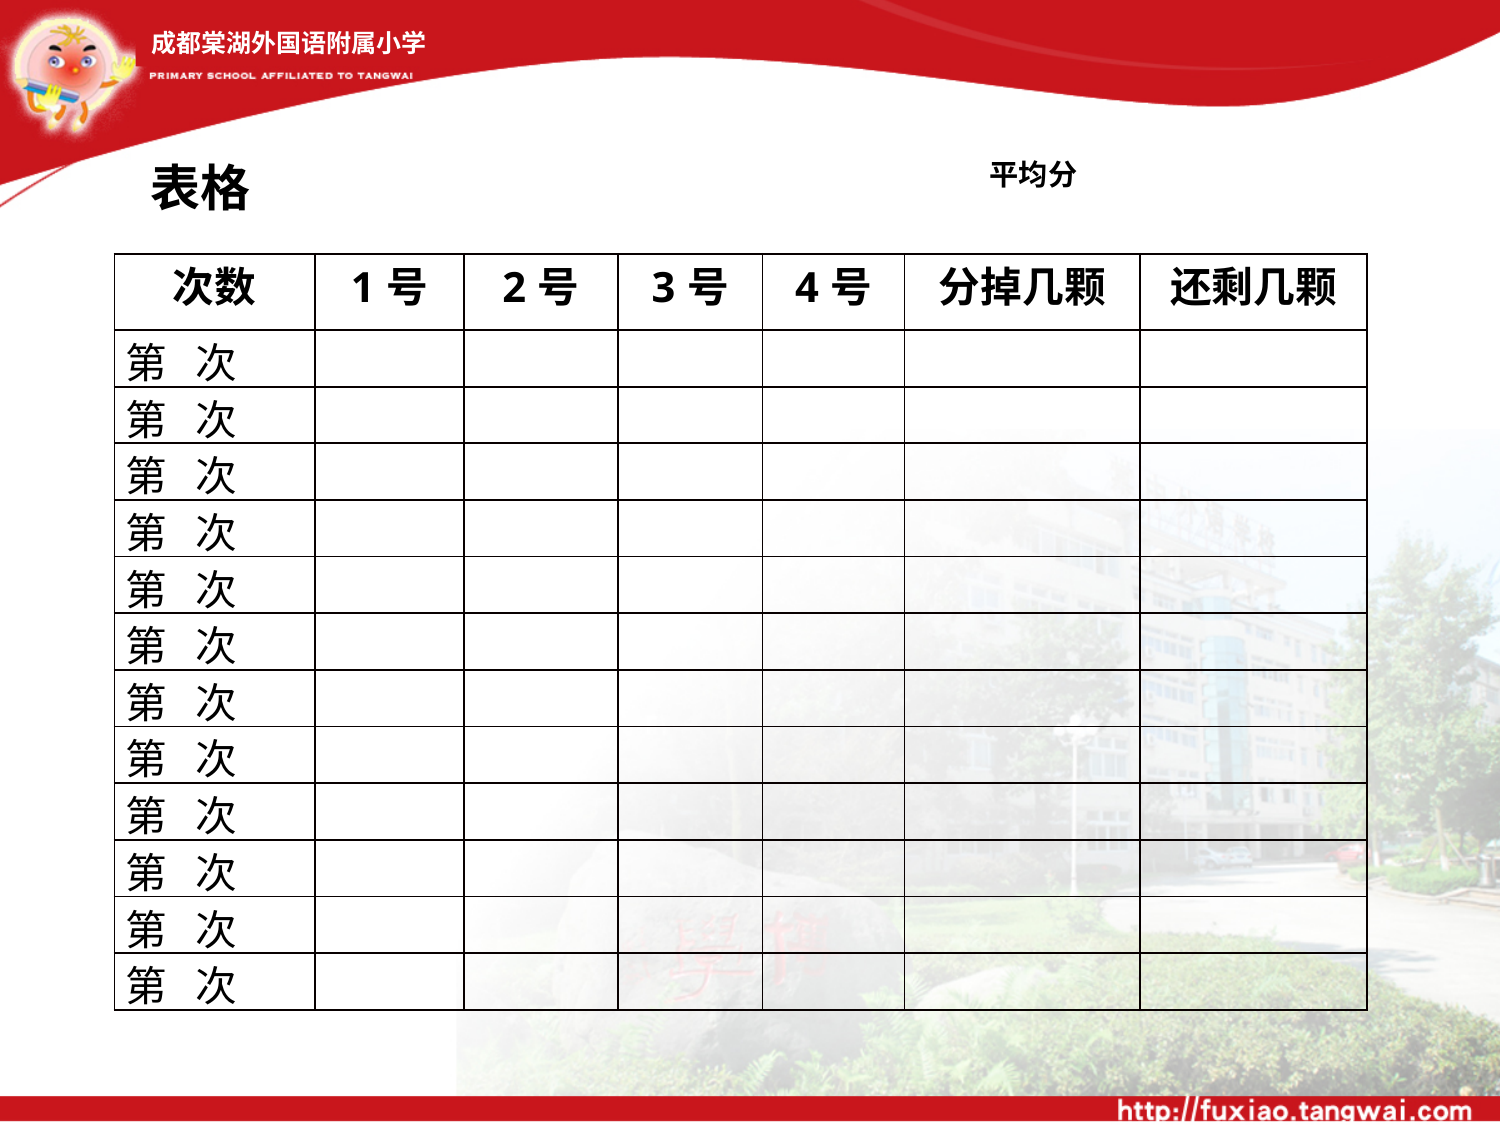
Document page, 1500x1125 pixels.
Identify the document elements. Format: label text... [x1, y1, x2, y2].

table_cell [1141, 557, 1366, 612]
table_cell [763, 954, 904, 1009]
table_cell [465, 954, 617, 1009]
table_cell [1141, 727, 1366, 782]
table_cell [465, 444, 617, 499]
table_cell [905, 784, 1139, 839]
table_cell [619, 557, 762, 612]
table_cell [619, 501, 762, 556]
table_cell [316, 444, 463, 499]
table_cell 第 次 [115, 557, 314, 612]
table_cell [316, 841, 463, 896]
table_cell [763, 671, 904, 726]
table_cell [763, 501, 904, 556]
table_cell [316, 614, 463, 669]
table_cell [763, 841, 904, 896]
table_cell [465, 331, 617, 386]
table_cell 第 次 [115, 784, 314, 839]
table_cell [905, 388, 1139, 442]
table_cell 第 次 [115, 954, 314, 1009]
table_cell [763, 388, 904, 442]
picture [0, 0, 1500, 1125]
table_header 次数 [115, 255, 314, 329]
table_cell [316, 727, 463, 782]
table_cell [905, 614, 1139, 669]
table_cell [905, 954, 1139, 1009]
table_cell [763, 614, 904, 669]
table_cell [465, 388, 617, 442]
table_cell [465, 727, 617, 782]
table_cell [763, 444, 904, 499]
table_cell [316, 501, 463, 556]
table_cell [316, 557, 463, 612]
table_cell [1141, 614, 1366, 669]
table_cell [763, 557, 904, 612]
table_cell [1141, 331, 1366, 386]
text_box 成都棠湖外国语附属小学 [135, 18, 444, 67]
table_cell [619, 614, 762, 669]
table_cell [763, 784, 904, 839]
table_cell [1141, 388, 1366, 442]
table_cell [1141, 841, 1366, 896]
table_cell [465, 671, 617, 726]
table_cell [905, 897, 1139, 952]
table_cell 第 次 [115, 388, 314, 442]
table_cell [316, 671, 463, 726]
table_cell 第 次 [115, 727, 314, 782]
table_cell [619, 897, 762, 952]
table_cell [905, 501, 1139, 556]
table_cell [763, 727, 904, 782]
table_cell [905, 727, 1139, 782]
table_cell [619, 388, 762, 442]
table_cell [619, 331, 762, 386]
table_cell [1141, 784, 1366, 839]
table_cell [316, 784, 463, 839]
text_box 平均分 [950, 148, 1117, 199]
table_cell [619, 671, 762, 726]
table_cell [1141, 897, 1366, 952]
table_cell [619, 727, 762, 782]
table_cell [763, 331, 904, 386]
table_header 还剩几颗 [1141, 255, 1366, 329]
table_cell [1141, 954, 1366, 1009]
table_header 2号 [465, 255, 617, 329]
table_cell [619, 841, 762, 896]
table_cell 第 次 [115, 501, 314, 556]
table_cell [905, 841, 1139, 896]
table_cell [465, 784, 617, 839]
table_cell [465, 897, 617, 952]
table_cell 第 次 [115, 897, 314, 952]
table_header 分掉几颗 [905, 255, 1139, 329]
table_cell [905, 444, 1139, 499]
table_cell 第 次 [115, 331, 314, 386]
table_cell [905, 331, 1139, 386]
table_cell 第 次 [115, 444, 314, 499]
table_cell [465, 557, 617, 612]
table_cell [1141, 671, 1366, 726]
table_cell [465, 501, 617, 556]
table_cell 第 次 [115, 841, 314, 896]
table_cell [1141, 501, 1366, 556]
table_cell [619, 444, 762, 499]
table_cell [619, 784, 762, 839]
table_cell [465, 614, 617, 669]
table_header 4号 [763, 255, 904, 329]
table_cell [465, 841, 617, 896]
table_header 1号 [316, 255, 463, 329]
text_box 表格 [135, 148, 499, 224]
table_cell [905, 671, 1139, 726]
table_header 3号 [619, 255, 762, 329]
table_cell [316, 331, 463, 386]
table_cell [316, 897, 463, 952]
table_cell 第 次 [115, 614, 314, 669]
table_cell [905, 557, 1139, 612]
table_cell [619, 954, 762, 1009]
table_cell [1141, 444, 1366, 499]
table_cell [763, 897, 904, 952]
table_cell [316, 954, 463, 1009]
table_cell 第 次 [115, 671, 314, 726]
table_cell [316, 388, 463, 442]
